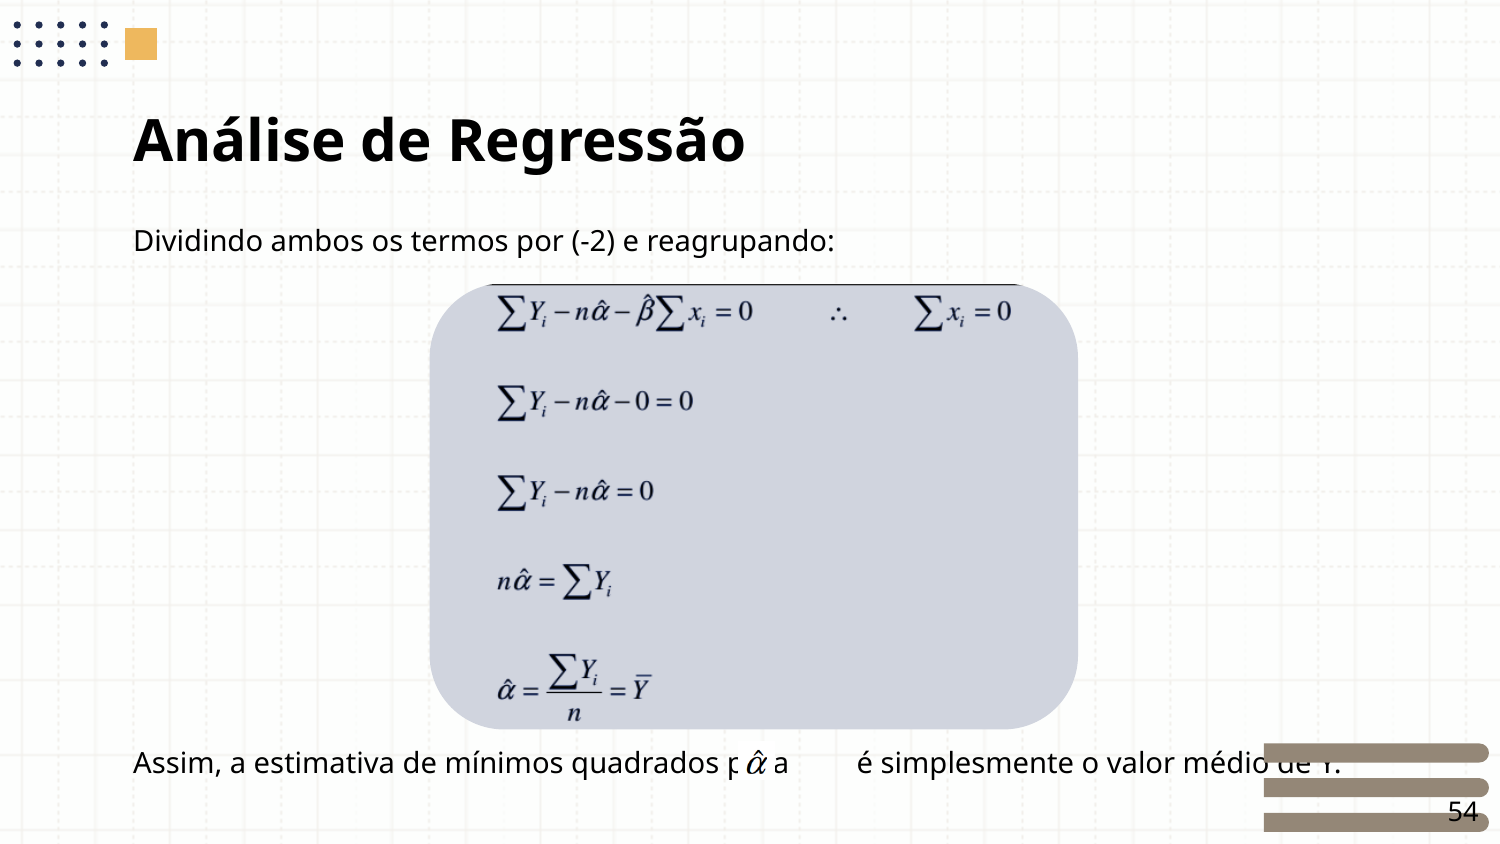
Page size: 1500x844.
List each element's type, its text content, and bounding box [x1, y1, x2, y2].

slide_number ‹#› [1403, 779, 1494, 844]
picture [429, 283, 1079, 730]
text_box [1263, 743, 1490, 833]
picture [738, 741, 775, 780]
title Análise de Regressão [118, 88, 801, 201]
subtitle Dividindo ambos os termos por (-2) e reagrupando: Assim, a estimativa de mínimos quadrados para é simplesmente o valor médio de Y. [118, 201, 1378, 718]
